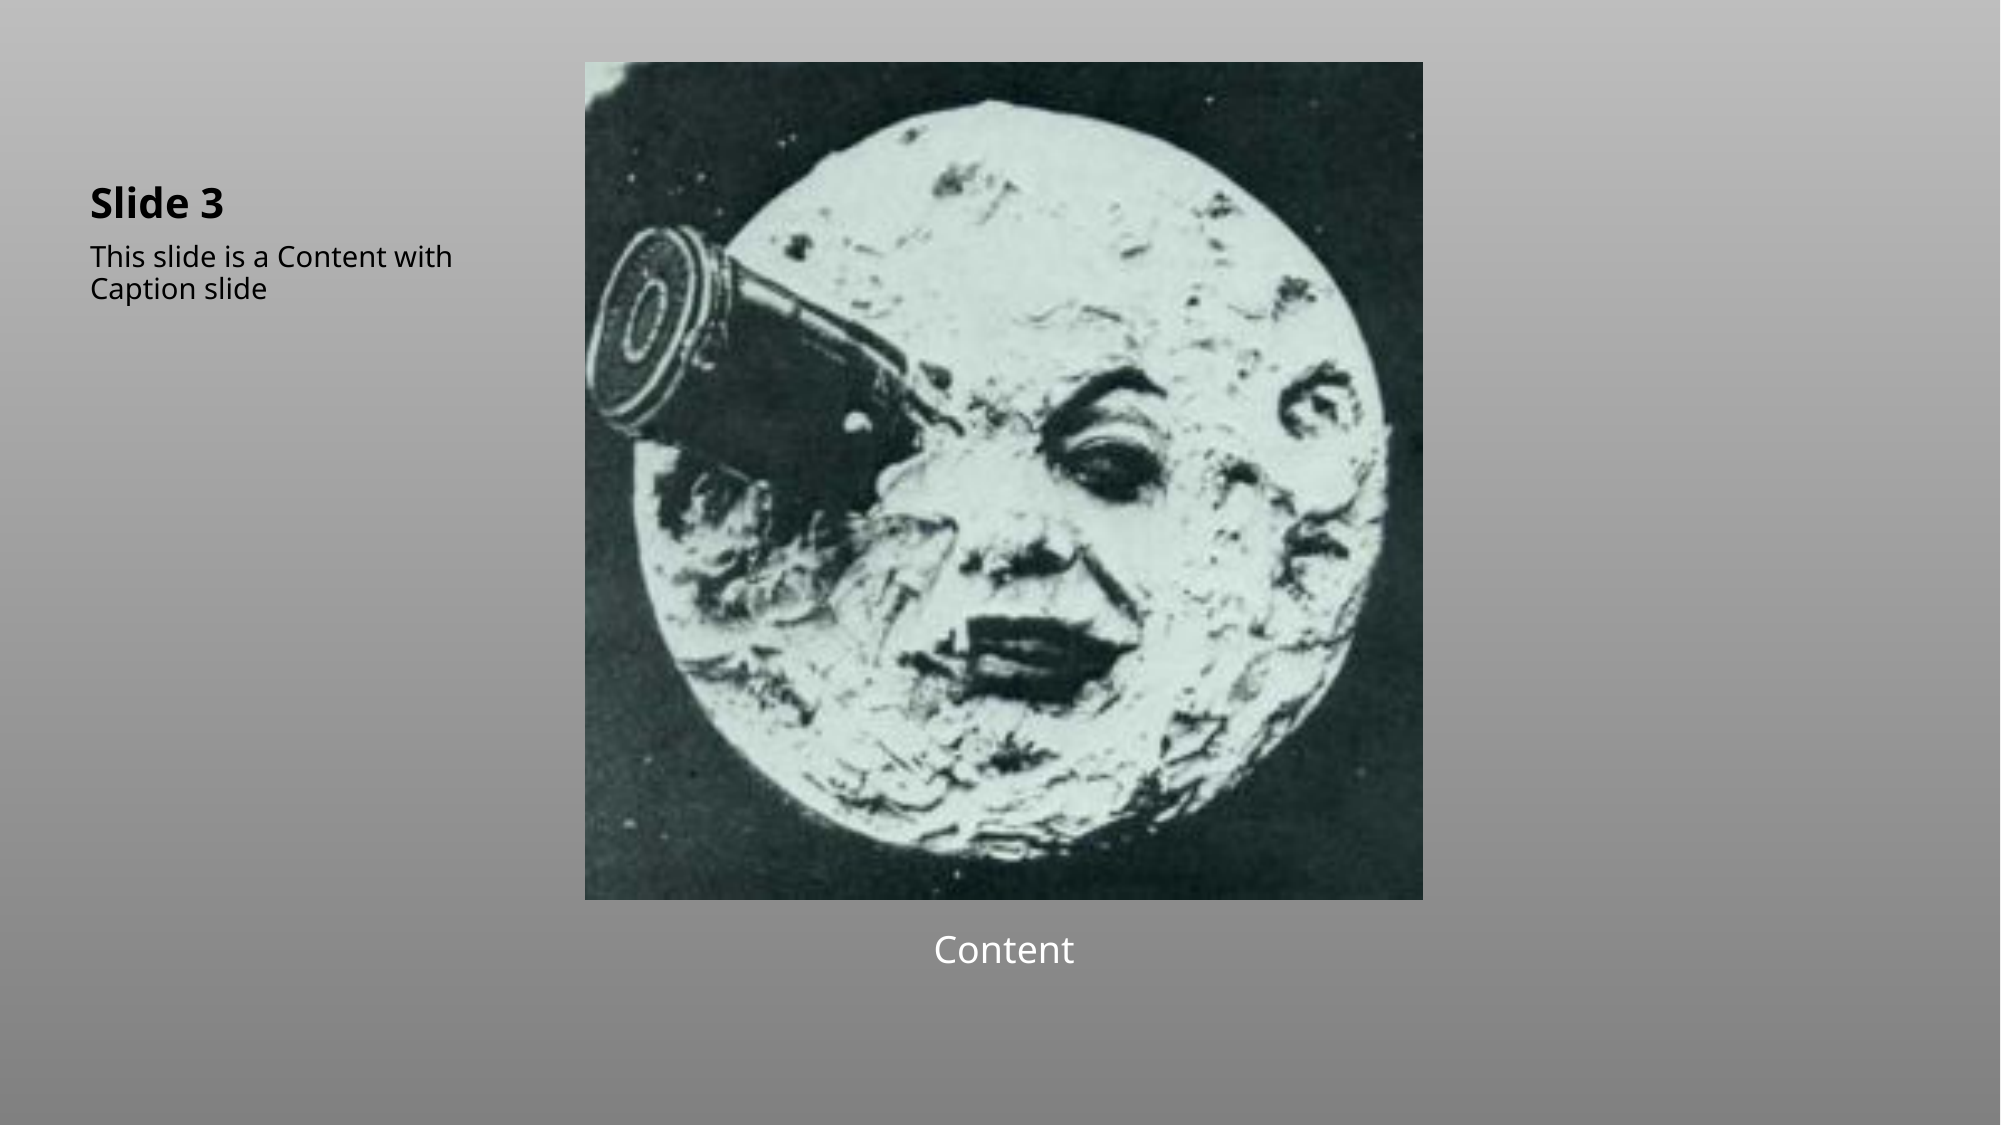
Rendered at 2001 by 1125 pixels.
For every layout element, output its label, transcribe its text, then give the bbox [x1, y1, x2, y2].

text_box Content [585, 918, 1423, 1003]
list This slide is a Content with Caption slide [75, 235, 569, 1005]
title Slide 3 [75, 44, 569, 235]
picture [0, 0, 2001, 1125]
